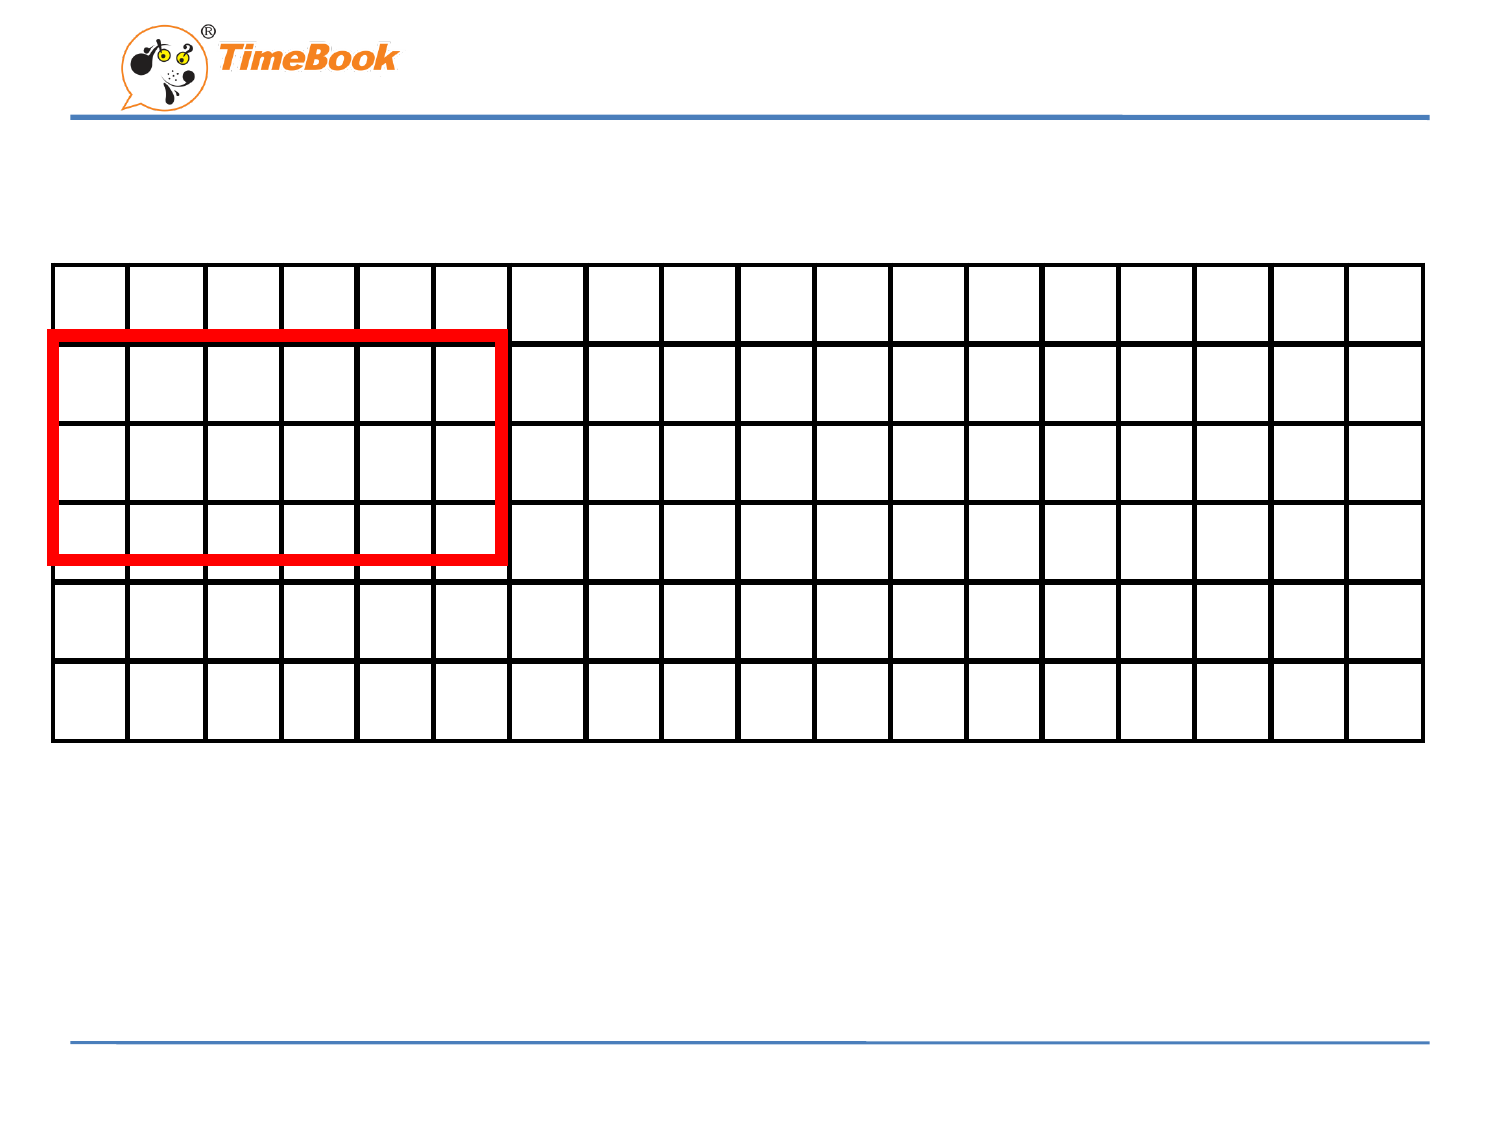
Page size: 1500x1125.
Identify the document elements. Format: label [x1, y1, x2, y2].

table_cell [360, 560, 431, 579]
table_cell [1121, 505, 1192, 579]
table_cell [208, 585, 279, 658]
table_header [1349, 267, 1421, 341]
table_cell [360, 664, 431, 739]
table_cell [502, 426, 507, 500]
table_header [893, 267, 964, 341]
table_cell [1349, 426, 1421, 500]
table_cell [589, 347, 659, 421]
table_header [969, 267, 1039, 341]
table_header [130, 267, 203, 335]
table_cell [1349, 664, 1421, 739]
table_cell [1045, 505, 1116, 579]
table_header [741, 267, 812, 341]
table_cell [664, 664, 735, 739]
table_cell [208, 664, 279, 739]
table_cell [512, 664, 583, 739]
table_cell [512, 426, 583, 500]
table_cell [436, 664, 507, 739]
table_cell [1274, 426, 1344, 500]
table_cell [1197, 585, 1268, 658]
table_cell [512, 585, 583, 658]
table_header [436, 267, 507, 341]
table_header [1197, 267, 1268, 341]
table_cell [893, 664, 964, 739]
table_cell [1349, 505, 1421, 579]
table_cell [741, 664, 812, 739]
table_cell [1197, 664, 1268, 739]
table_cell [512, 505, 583, 579]
table_cell [664, 426, 735, 500]
table_cell [1045, 664, 1116, 739]
table_cell [969, 585, 1039, 658]
table_header [208, 267, 279, 335]
table_cell [664, 347, 735, 421]
table_cell [1274, 664, 1344, 739]
table_cell [1121, 664, 1192, 739]
table_cell [817, 585, 888, 658]
table_header [55, 267, 125, 335]
table_cell [1349, 585, 1421, 658]
table_cell [1045, 347, 1116, 421]
table_cell [893, 505, 964, 579]
table_cell [1274, 585, 1344, 658]
table_header [1121, 267, 1192, 341]
table_cell [1274, 505, 1344, 579]
table_cell [664, 505, 735, 579]
table_cell [589, 426, 659, 500]
picture [118, 22, 408, 113]
table_cell [969, 426, 1039, 500]
table_cell [969, 664, 1039, 739]
table_cell [1121, 585, 1192, 658]
table_header [284, 267, 354, 335]
table_cell [1045, 585, 1116, 658]
text_box [53, 335, 502, 560]
table_cell [1197, 505, 1268, 579]
table_cell [817, 347, 888, 421]
table_header [589, 267, 659, 341]
table_cell [741, 347, 812, 421]
table_cell [817, 664, 888, 739]
table_cell [1197, 347, 1268, 421]
table_cell [360, 585, 431, 658]
table_cell [1349, 347, 1421, 421]
table_header [1274, 267, 1344, 341]
table_cell [1045, 426, 1116, 500]
table_cell [284, 585, 354, 658]
table_header [664, 267, 735, 341]
table_cell [284, 664, 354, 739]
table_cell [589, 505, 659, 579]
table_cell [817, 426, 888, 500]
table_cell [284, 560, 354, 579]
table_cell [208, 560, 279, 579]
table_cell [130, 585, 203, 658]
table_cell [741, 505, 812, 579]
table_cell [130, 560, 203, 579]
table_cell [817, 505, 888, 579]
table_cell [1197, 426, 1268, 500]
table_cell [512, 347, 583, 421]
table_cell [1121, 347, 1192, 421]
table_cell [1274, 347, 1344, 421]
table_header [817, 267, 888, 341]
table_header [1045, 267, 1116, 341]
table_cell [1121, 426, 1192, 500]
table_cell [436, 585, 507, 658]
table_cell [502, 347, 507, 421]
table_cell [589, 664, 659, 739]
table_cell [893, 347, 964, 421]
table_cell [664, 585, 735, 658]
table_cell [436, 505, 507, 579]
table_cell [55, 560, 125, 579]
table_cell [741, 426, 812, 500]
table_cell [55, 585, 125, 658]
table_cell [589, 585, 659, 658]
table_header [360, 267, 431, 335]
table_cell [55, 664, 125, 739]
table_header [512, 267, 583, 341]
table_cell [969, 347, 1039, 421]
table_cell [893, 426, 964, 500]
table_cell [741, 585, 812, 658]
table_cell [969, 505, 1039, 579]
table_cell [130, 664, 203, 739]
table_cell [893, 585, 964, 658]
